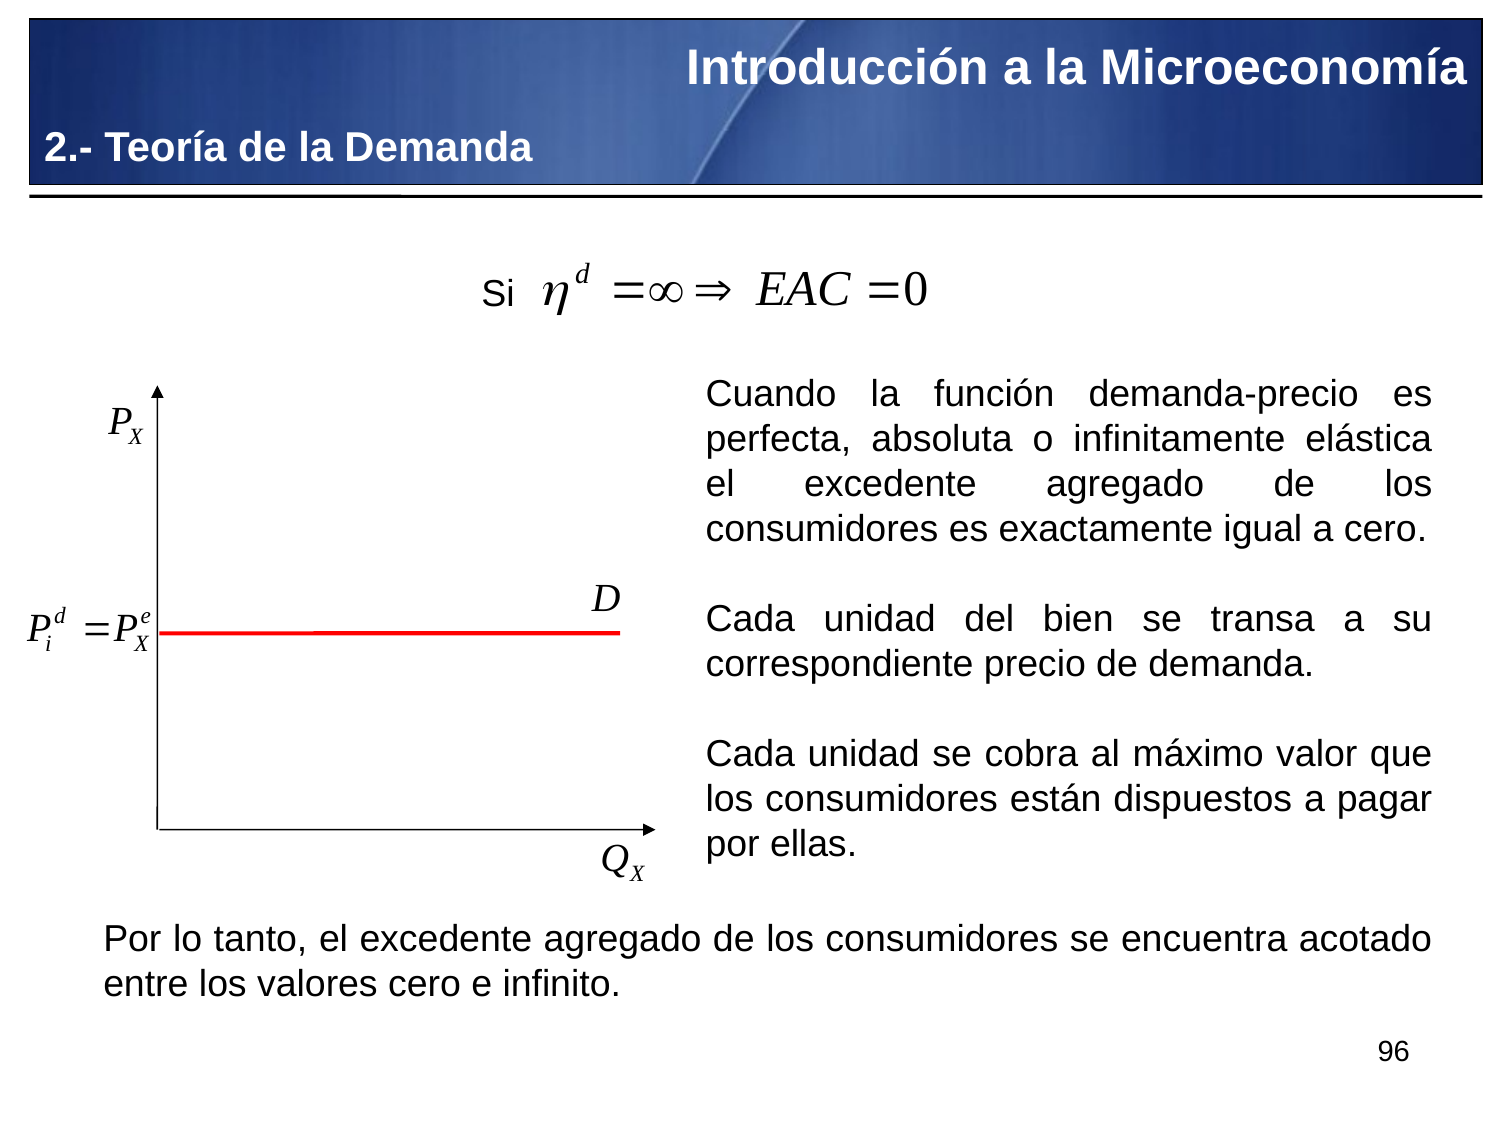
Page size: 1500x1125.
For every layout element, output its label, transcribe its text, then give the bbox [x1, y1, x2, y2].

text_box Cuando la función demanda-precio es perfecta, absoluta o infinitamente elástica el excedente agregado de los consumidores es exactamente igual a cero. Cada unidad del bien se transa a su correspondiente precio de demanda. Cada unidad se cobra al máximo valor que los consumidores están dispuestos a pagar por ellas. [690, 361, 1448, 872]
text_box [19, 385, 656, 889]
text_box Introducción a la Microeconomía [608, 26, 1483, 102]
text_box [537, 250, 938, 327]
text_box Por lo tanto, el excedente agregado de los consumidores se encuentra acotado entre los valores cero e infinito. [88, 906, 1447, 1011]
text_box [29, 19, 1483, 185]
slide_number 96 [1074, 1024, 1426, 1103]
text_box 2.- Teoría de la Demanda [29, 112, 585, 178]
text_box Si [466, 261, 532, 322]
